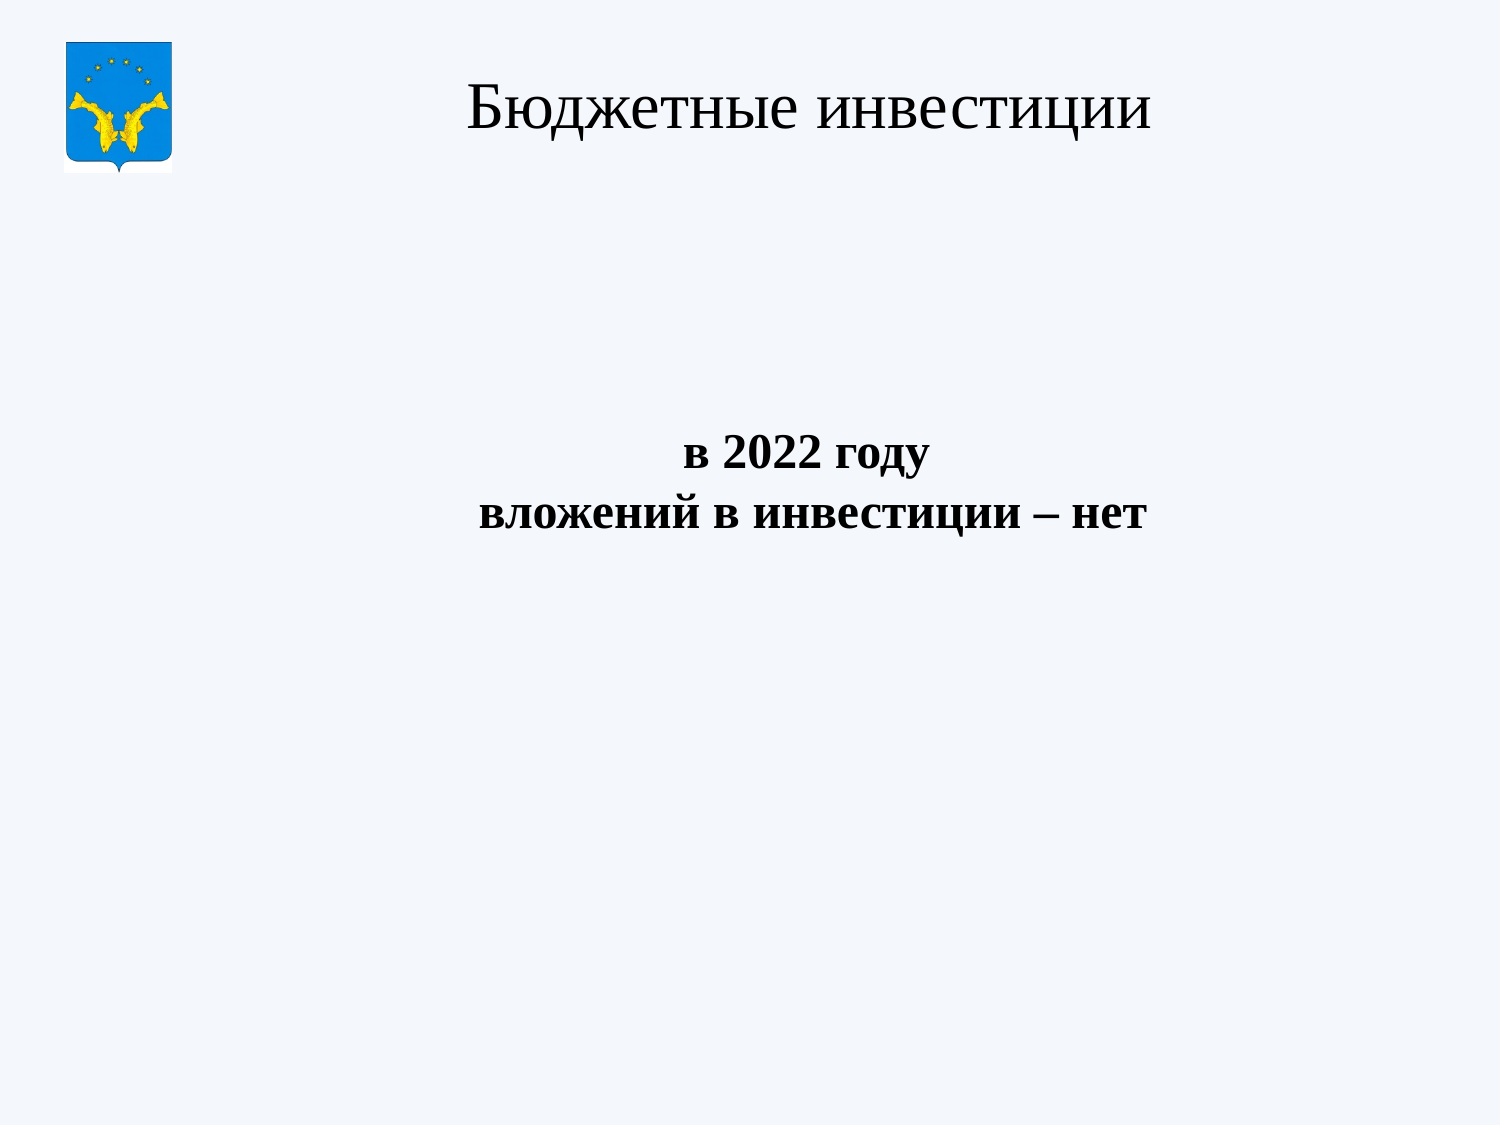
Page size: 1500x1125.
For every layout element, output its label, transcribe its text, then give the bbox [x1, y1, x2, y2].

picture [64, 42, 172, 173]
title в 2022 году вложений в инвестиции – нет [147, 196, 1466, 941]
text_box Бюджетные инвестиции [360, 54, 1259, 150]
